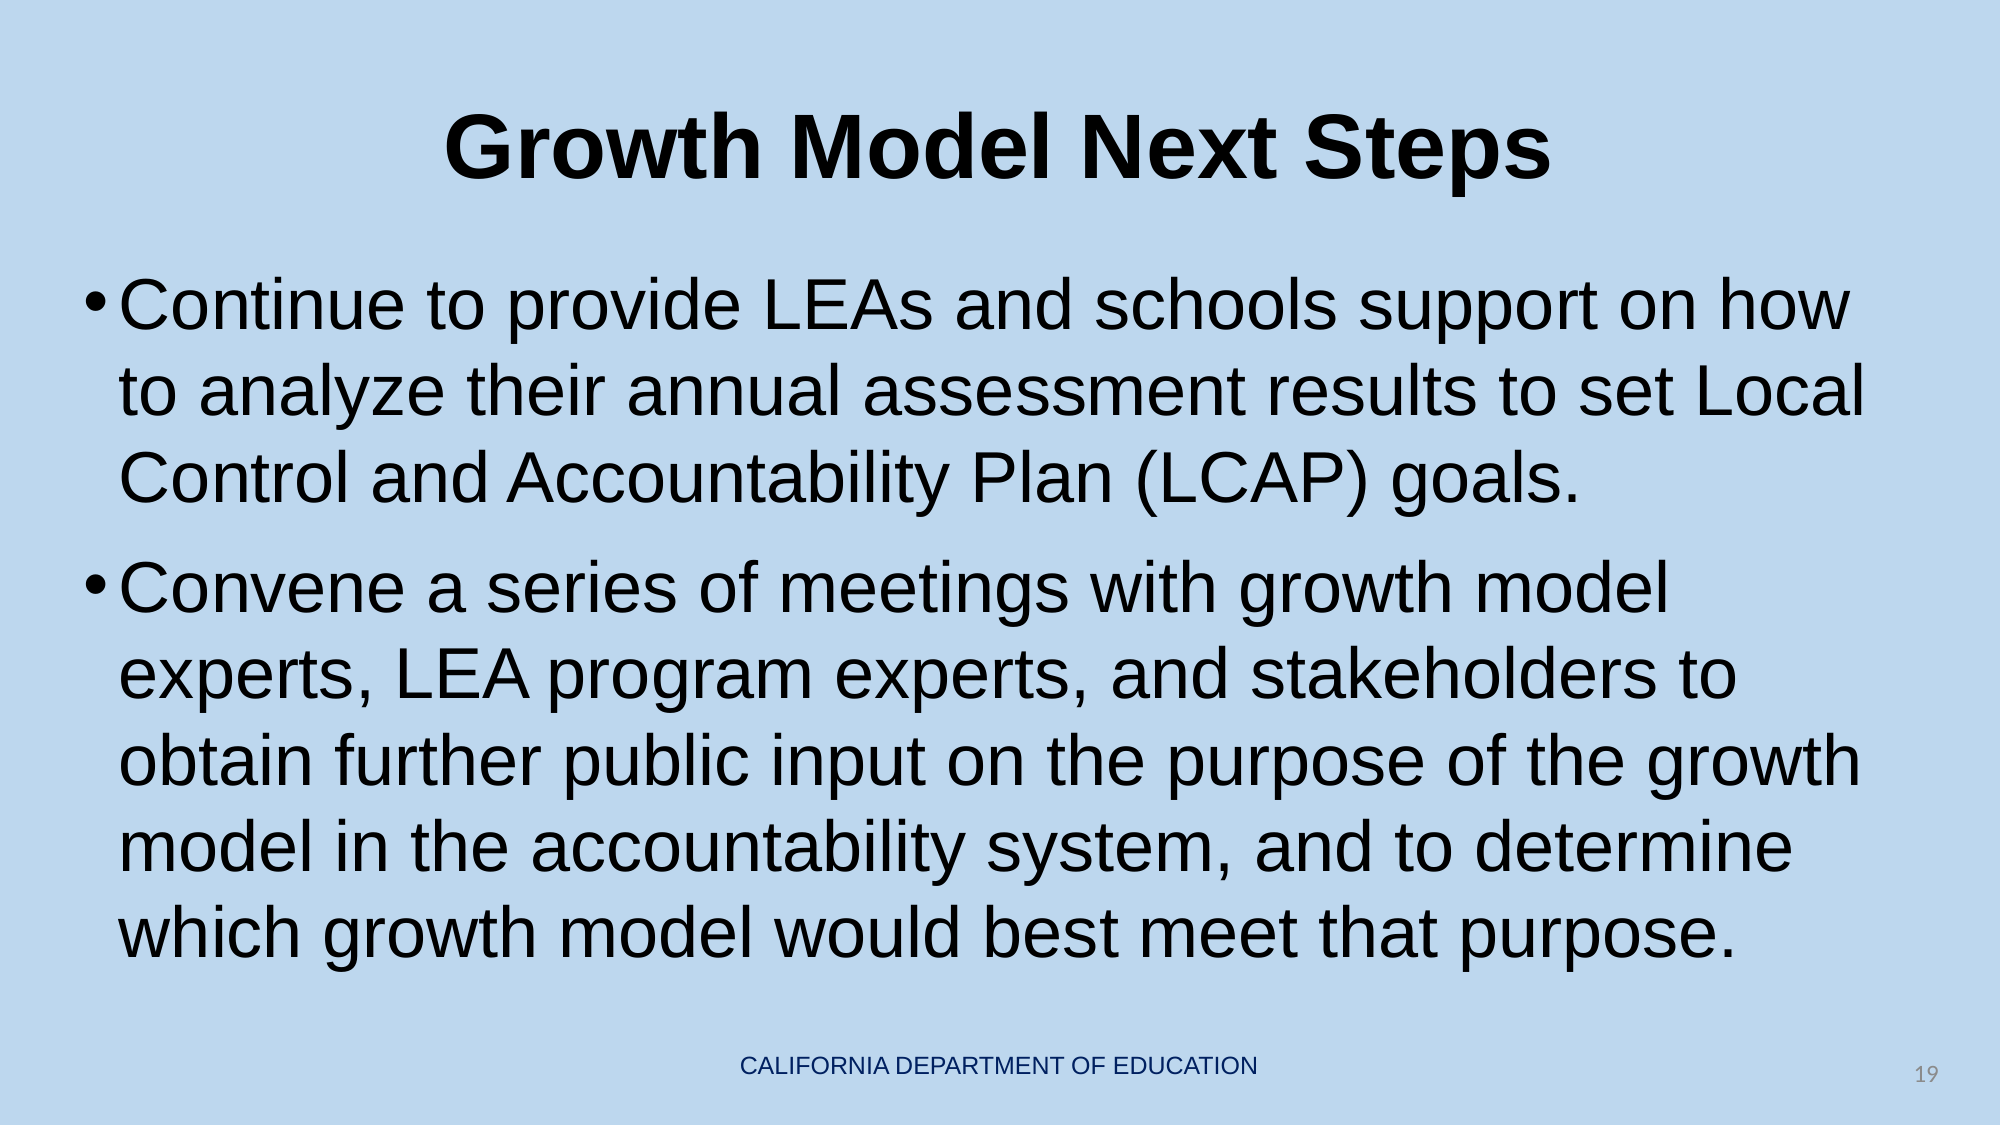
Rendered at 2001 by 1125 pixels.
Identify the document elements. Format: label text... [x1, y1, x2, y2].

list Continue to provide LEAs and schools support on how to analyze their annual assessment results to set Local Control and Accountability Plan (LCAP) goals. Convene a series of meetings with growth model experts, LEA program experts, and stakeholders to obtain further public input on the purpose of the growth model in the accountability system, and to determine which growth model would best meet that purpose. [68, 249, 1931, 1043]
slide_number 19 [1504, 1042, 1954, 1103]
title Growth Model Next Steps [68, 27, 1931, 249]
